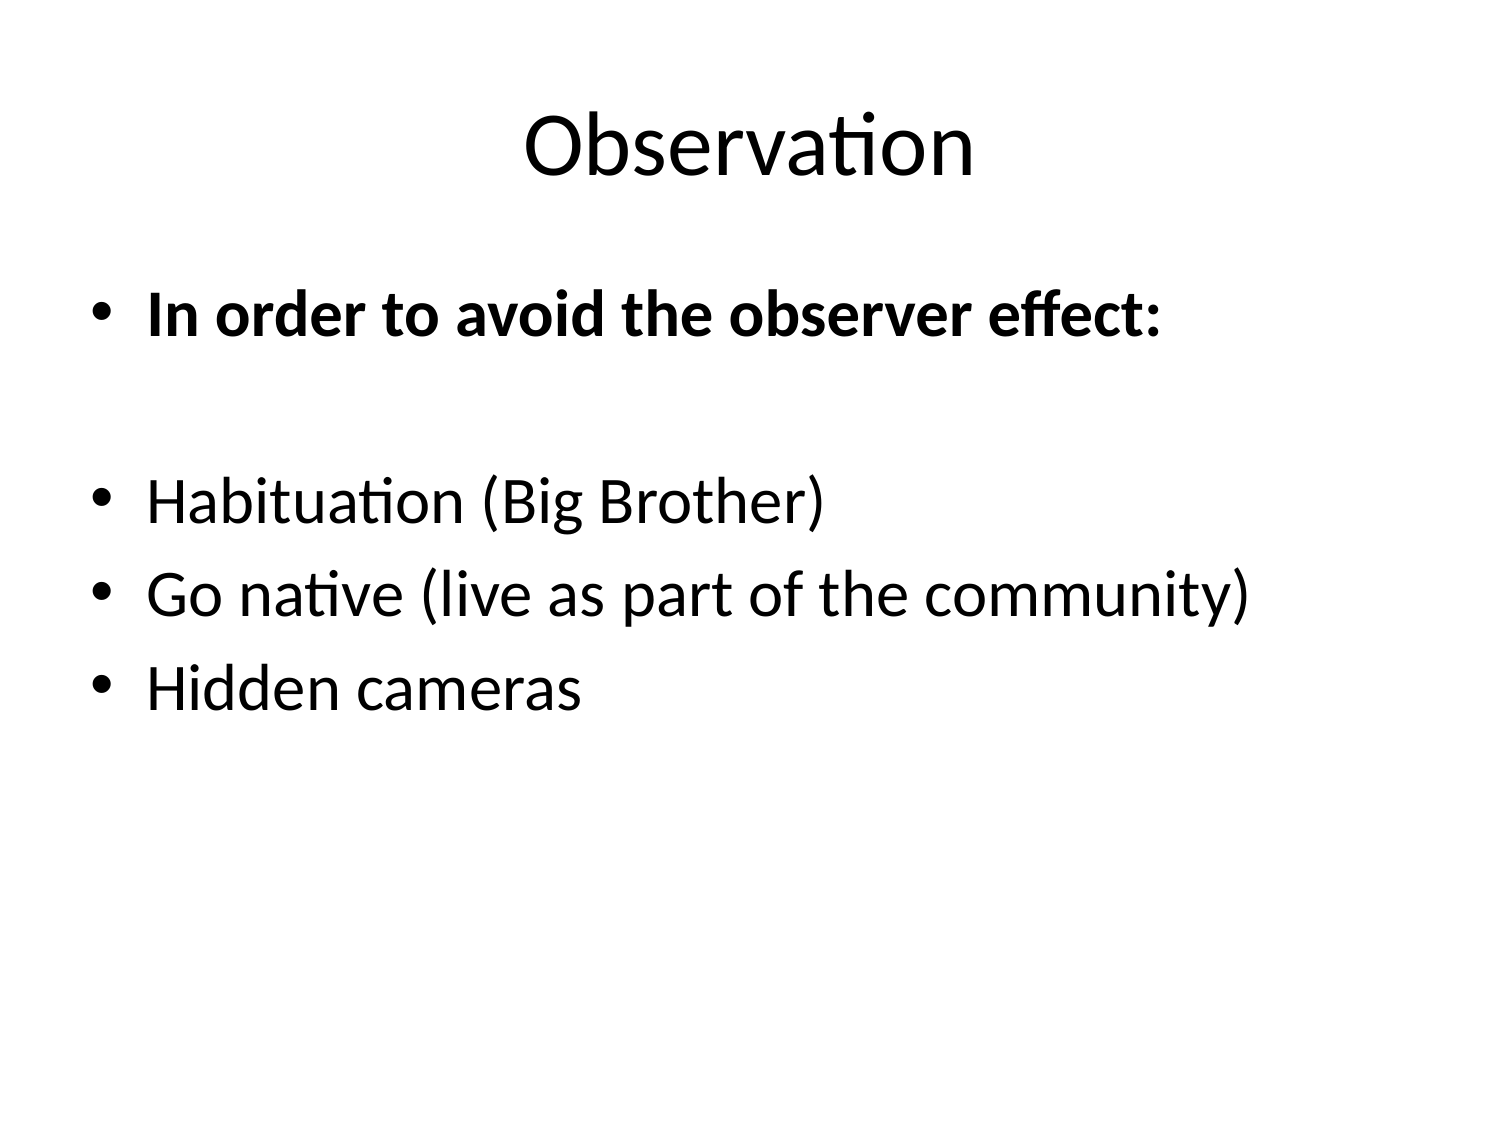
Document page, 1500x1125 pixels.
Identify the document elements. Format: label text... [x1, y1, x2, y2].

title Observation [75, 45, 1425, 233]
list In order to avoid the observer effect: Habituation (Big Brother) Go native (live as part of the community) Hidden cameras [75, 262, 1425, 1005]
